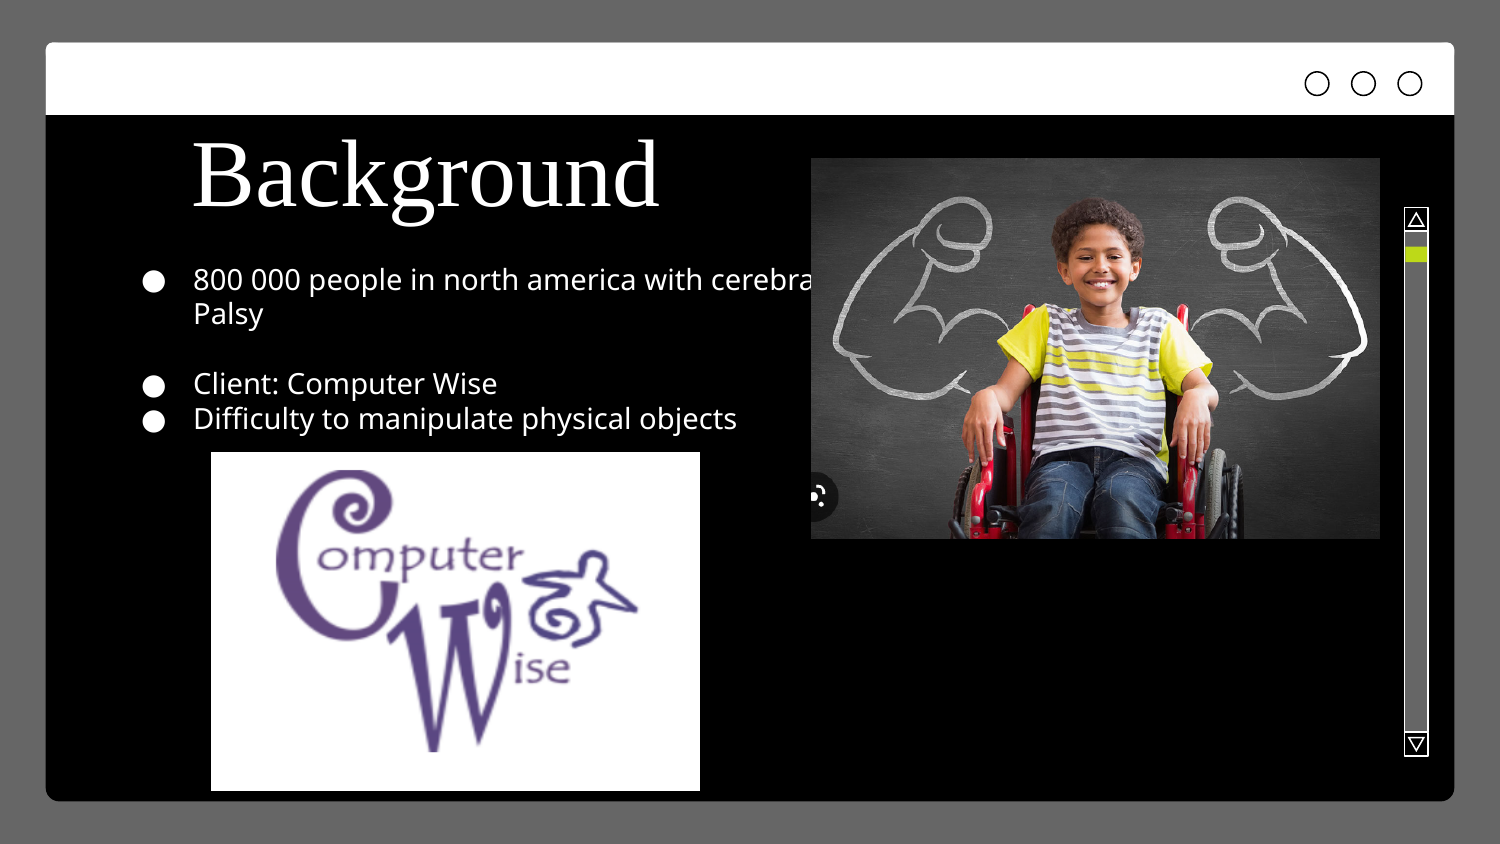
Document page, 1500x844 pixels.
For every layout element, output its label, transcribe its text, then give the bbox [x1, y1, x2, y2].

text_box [1404, 207, 1429, 757]
picture [211, 452, 701, 791]
text_box 800 000 people in north america with cerebral Palsy Client: Computer Wise Difficulty to manipulate physical objects [103, 245, 806, 451]
title Background [176, 95, 1474, 227]
picture [811, 158, 1380, 539]
